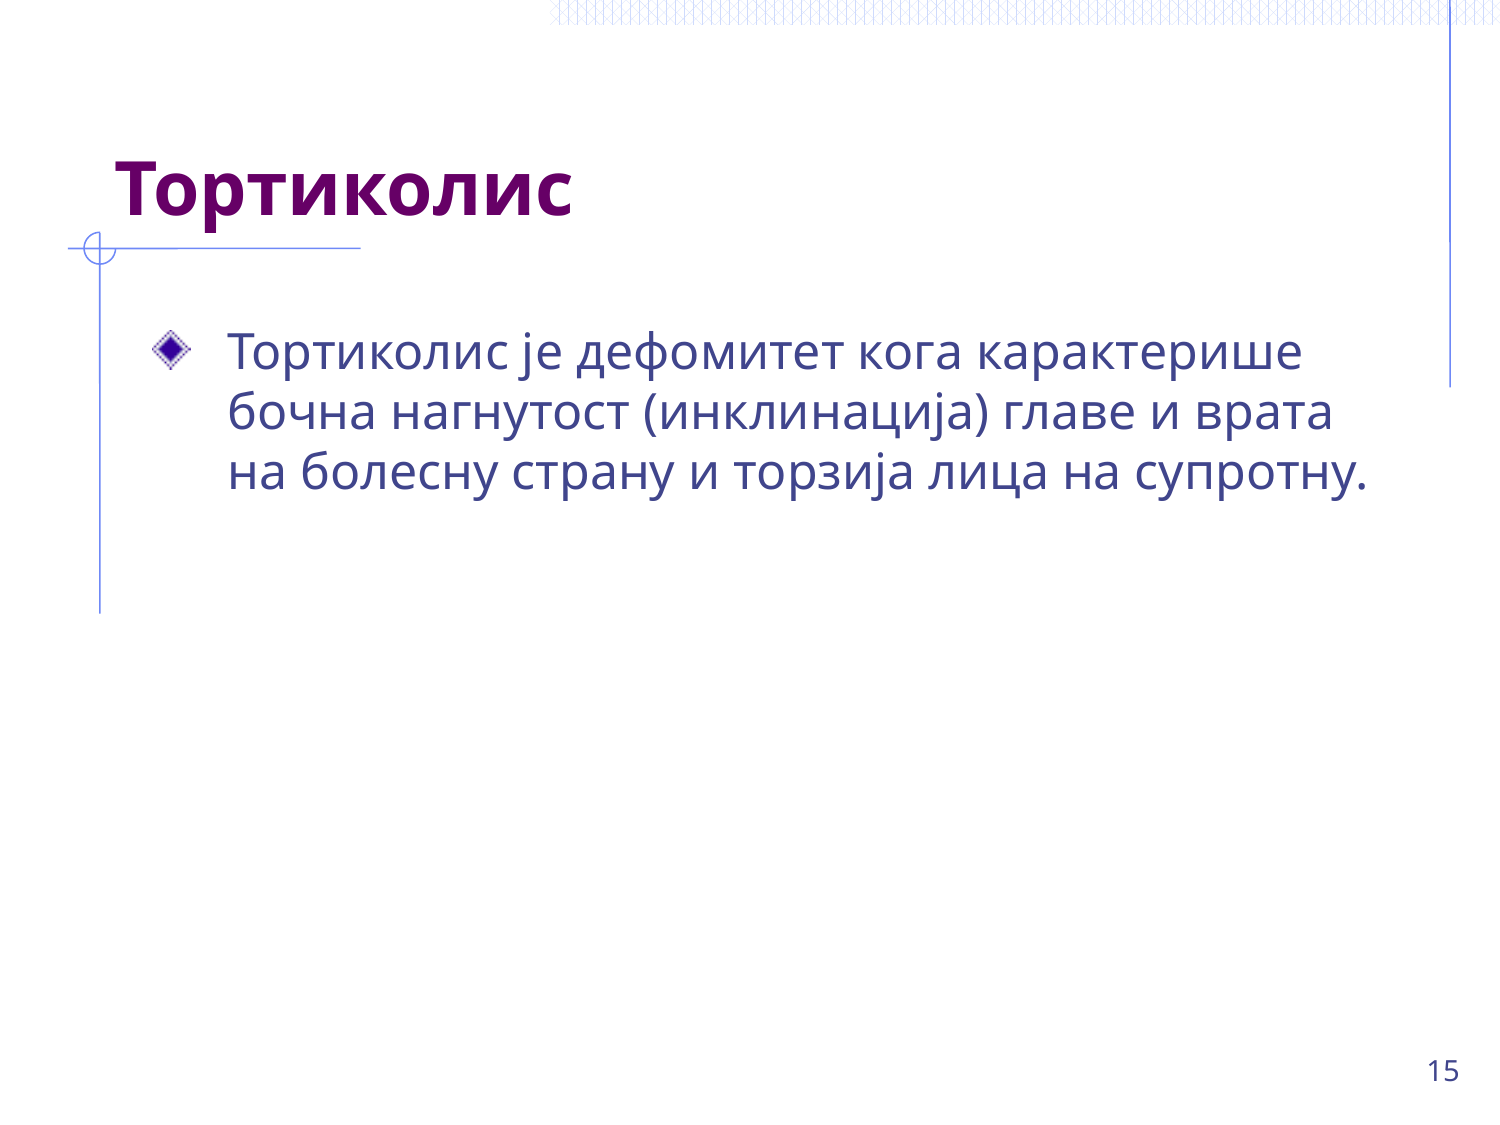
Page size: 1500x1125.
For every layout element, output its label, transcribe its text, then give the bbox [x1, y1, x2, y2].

title Тортиколис [99, 49, 1376, 238]
picture [152, 330, 191, 370]
slide_number 15 [1162, 1025, 1475, 1100]
list Тортиколис је дефомитет кога карактерише бочна нагнутост (инклинација) главе и врата на болесну страну и торзија лица на супротну. [137, 312, 1413, 988]
